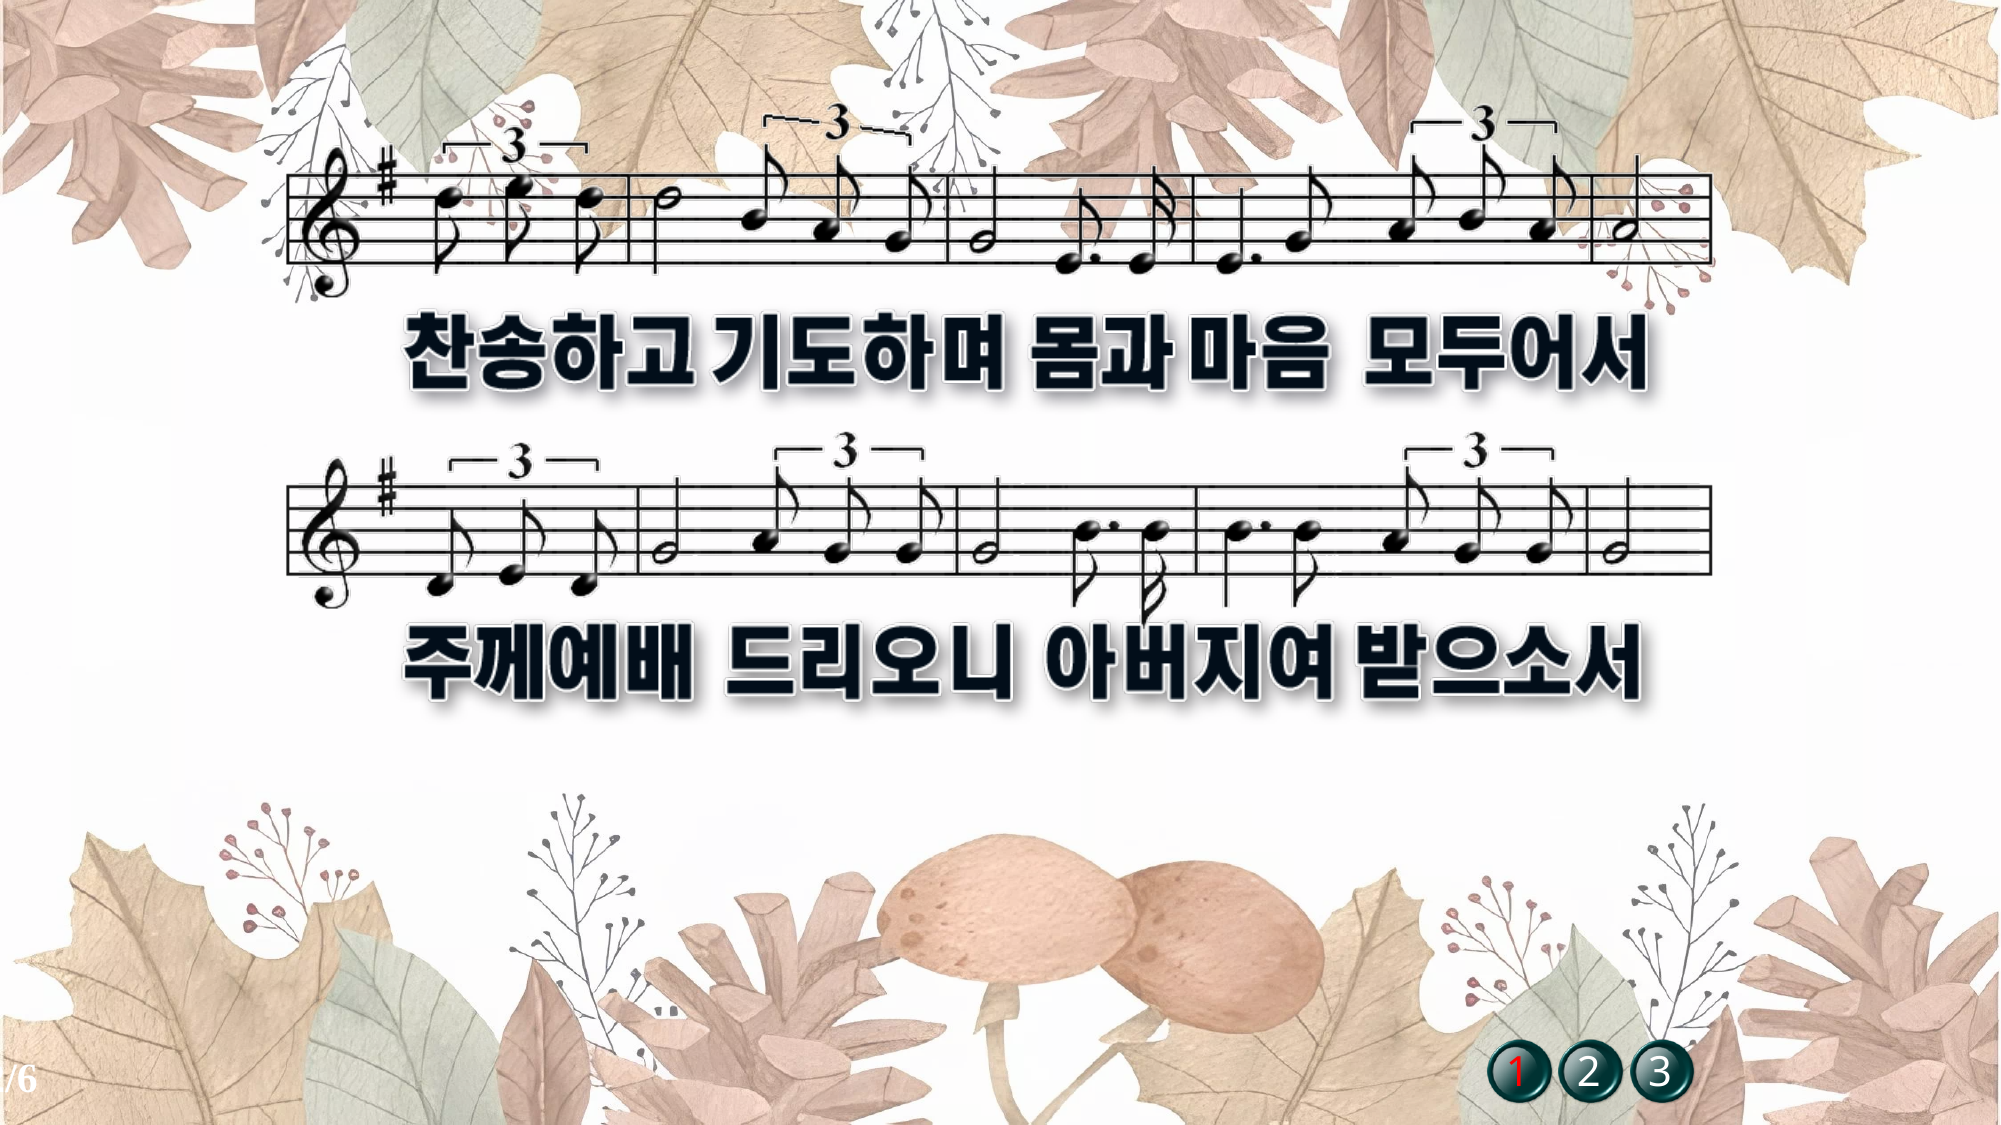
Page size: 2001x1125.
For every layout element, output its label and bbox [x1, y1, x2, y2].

picture [0, 0, 2001, 1125]
text_box [1555, 1035, 1626, 1106]
text_box [1484, 1035, 1555, 1106]
text_box [1627, 1035, 1697, 1106]
